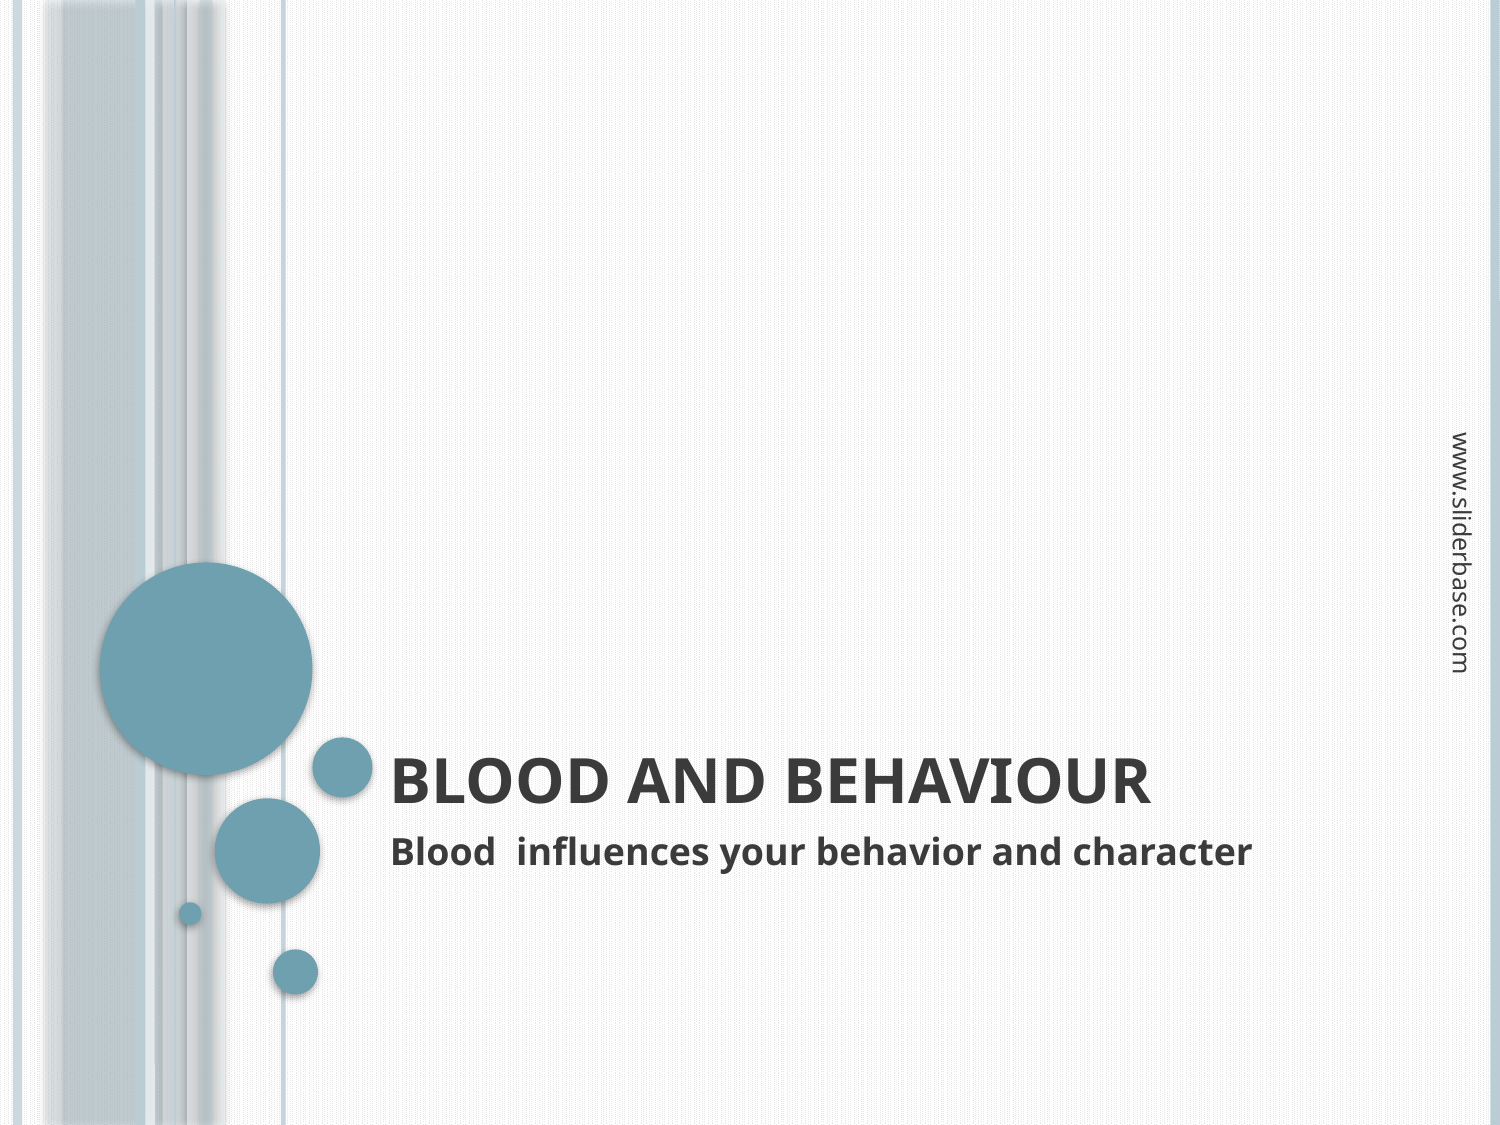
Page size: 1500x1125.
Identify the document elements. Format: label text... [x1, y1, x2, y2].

subtitle Blood influences your behavior and character [375, 820, 1388, 1046]
title BLOOD AND BEHAVIOUR [375, 512, 1388, 820]
footer www.sliderbase.com [1429, 417, 1493, 1018]
